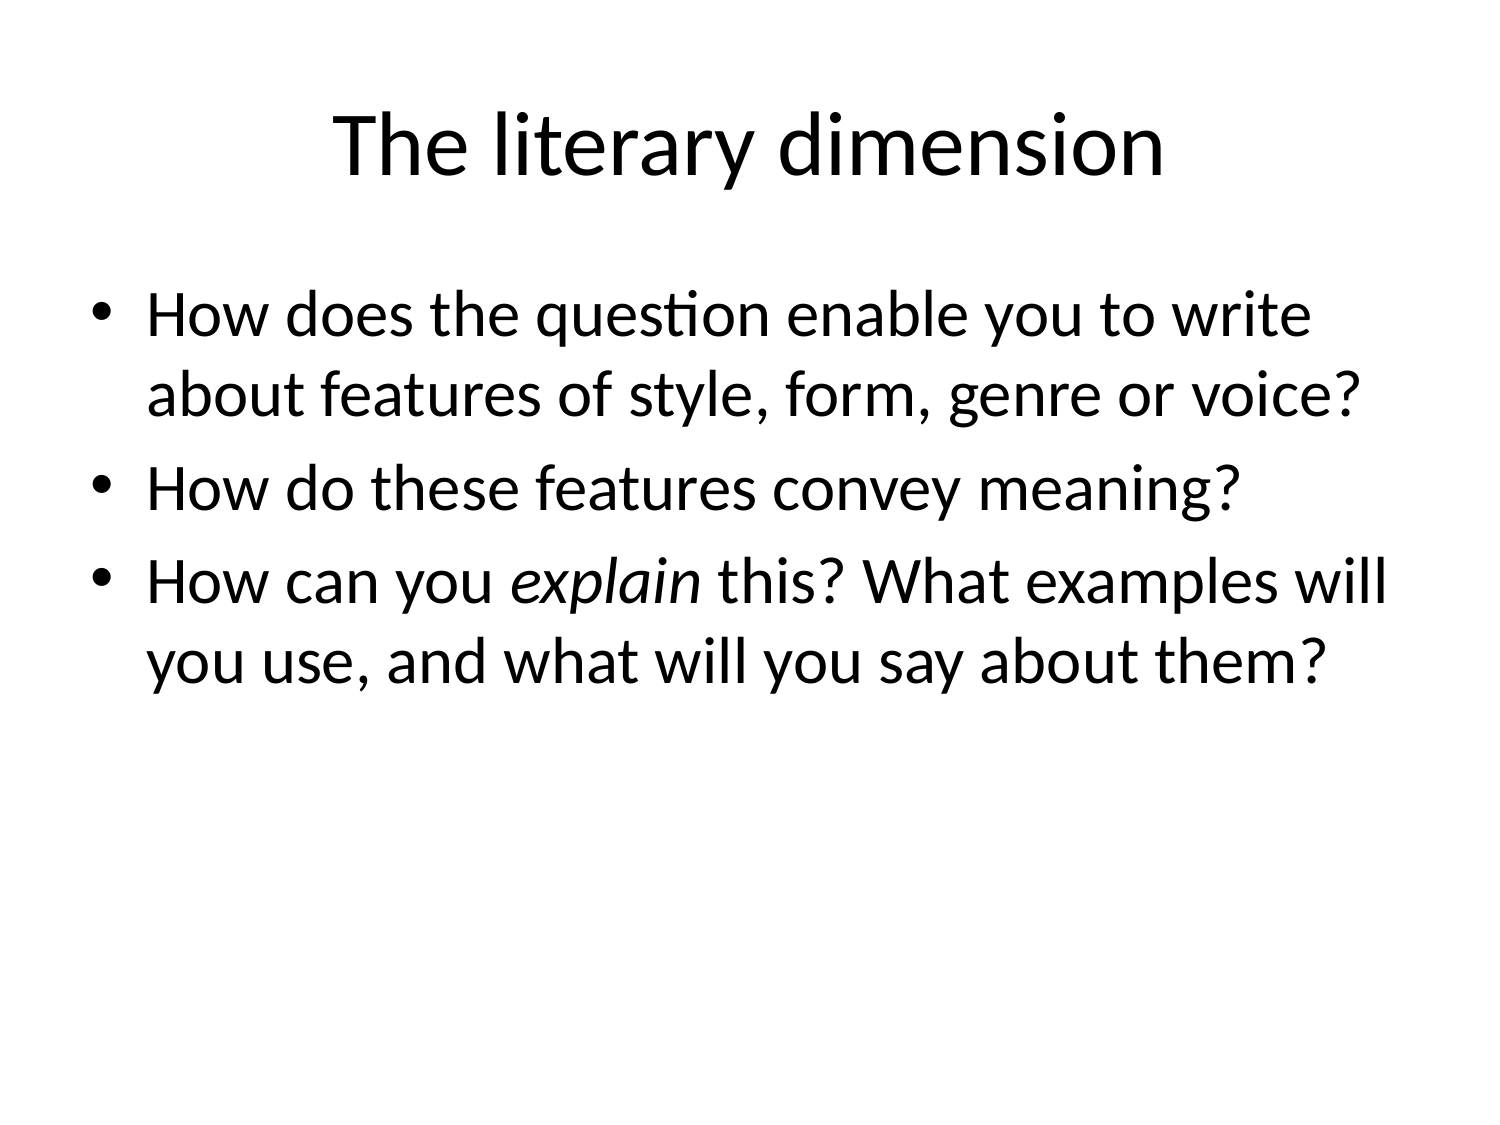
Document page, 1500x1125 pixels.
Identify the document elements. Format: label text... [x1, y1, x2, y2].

list How does the question enable you to write about features of style, form, genre or voice? How do these features convey meaning? How can you explain this? What examples will you use, and what will you say about them? [75, 262, 1425, 1005]
title The literary dimension [75, 45, 1425, 233]
